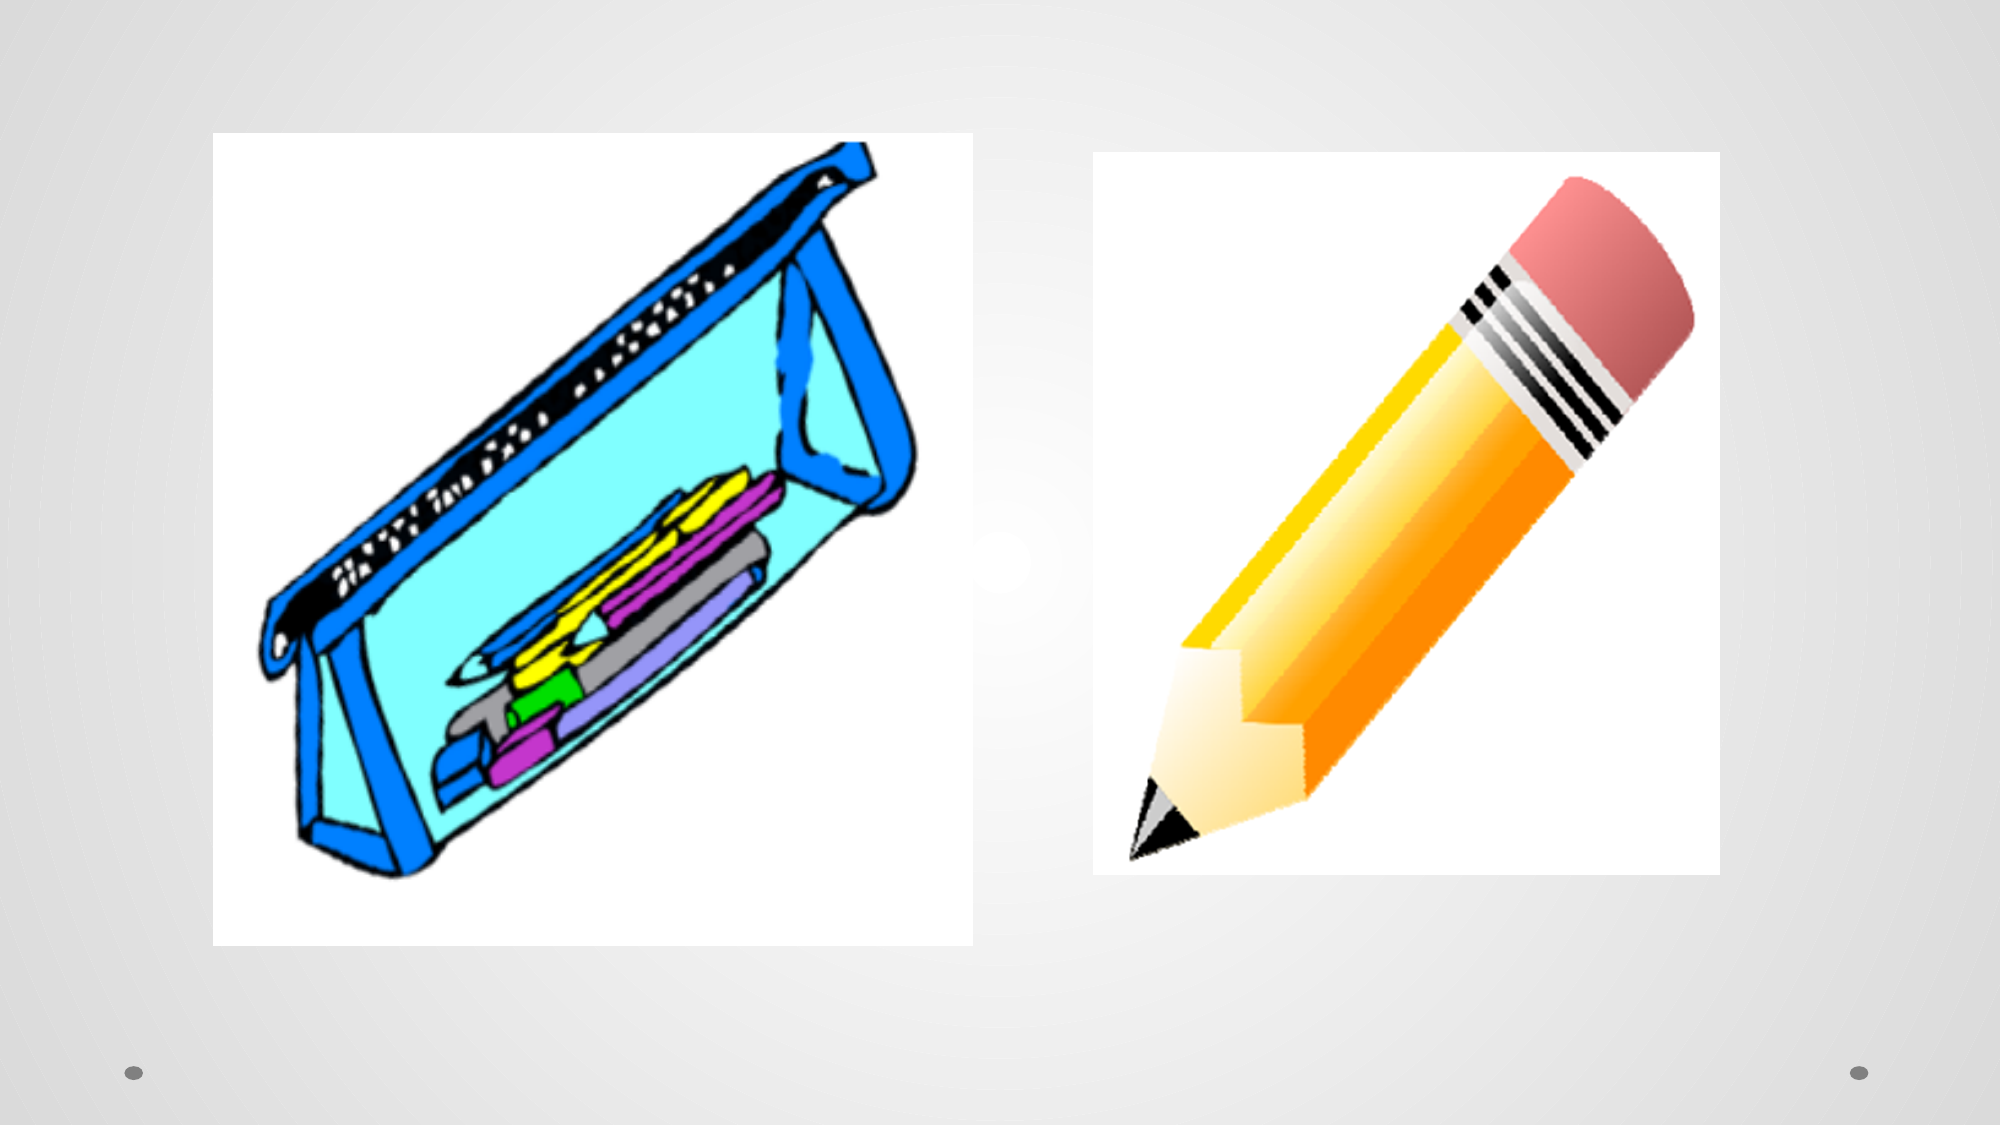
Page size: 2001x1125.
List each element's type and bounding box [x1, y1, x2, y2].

picture [213, 133, 973, 947]
picture [1092, 152, 1720, 876]
